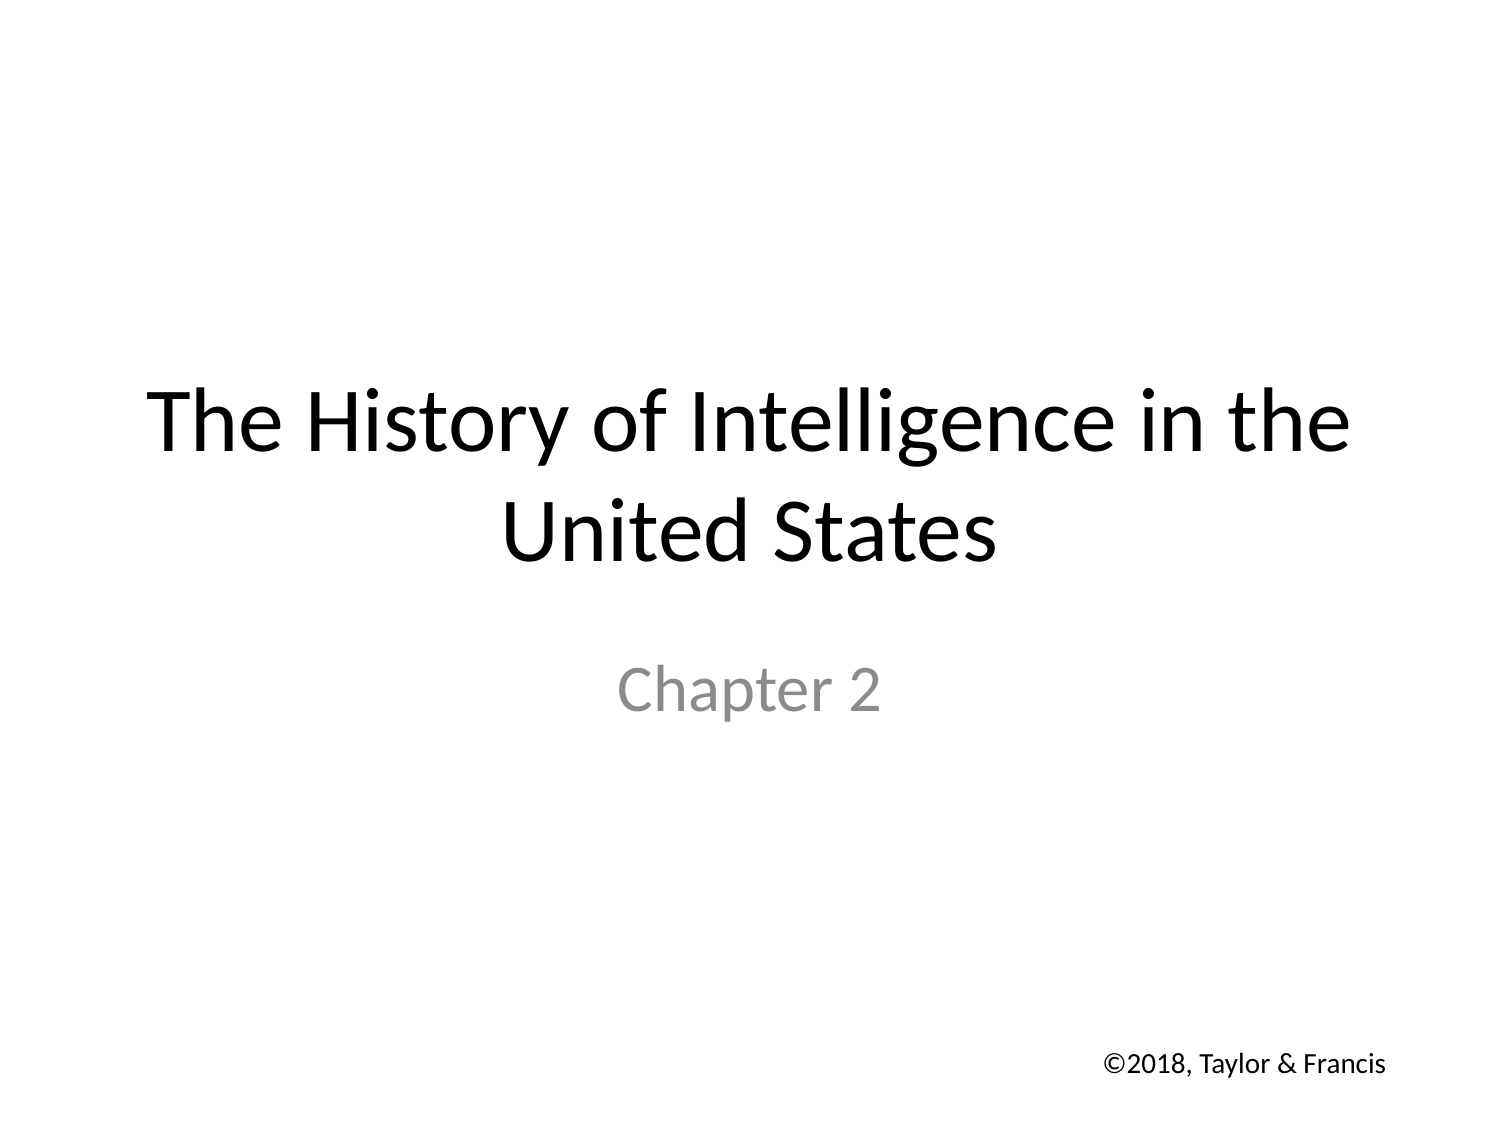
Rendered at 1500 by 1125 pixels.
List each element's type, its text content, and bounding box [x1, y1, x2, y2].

text_box ©2018, Taylor & Francis [1087, 1037, 1463, 1082]
subtitle Chapter 2 [225, 637, 1275, 925]
title The History of Intelligence in the United States [112, 349, 1388, 591]
